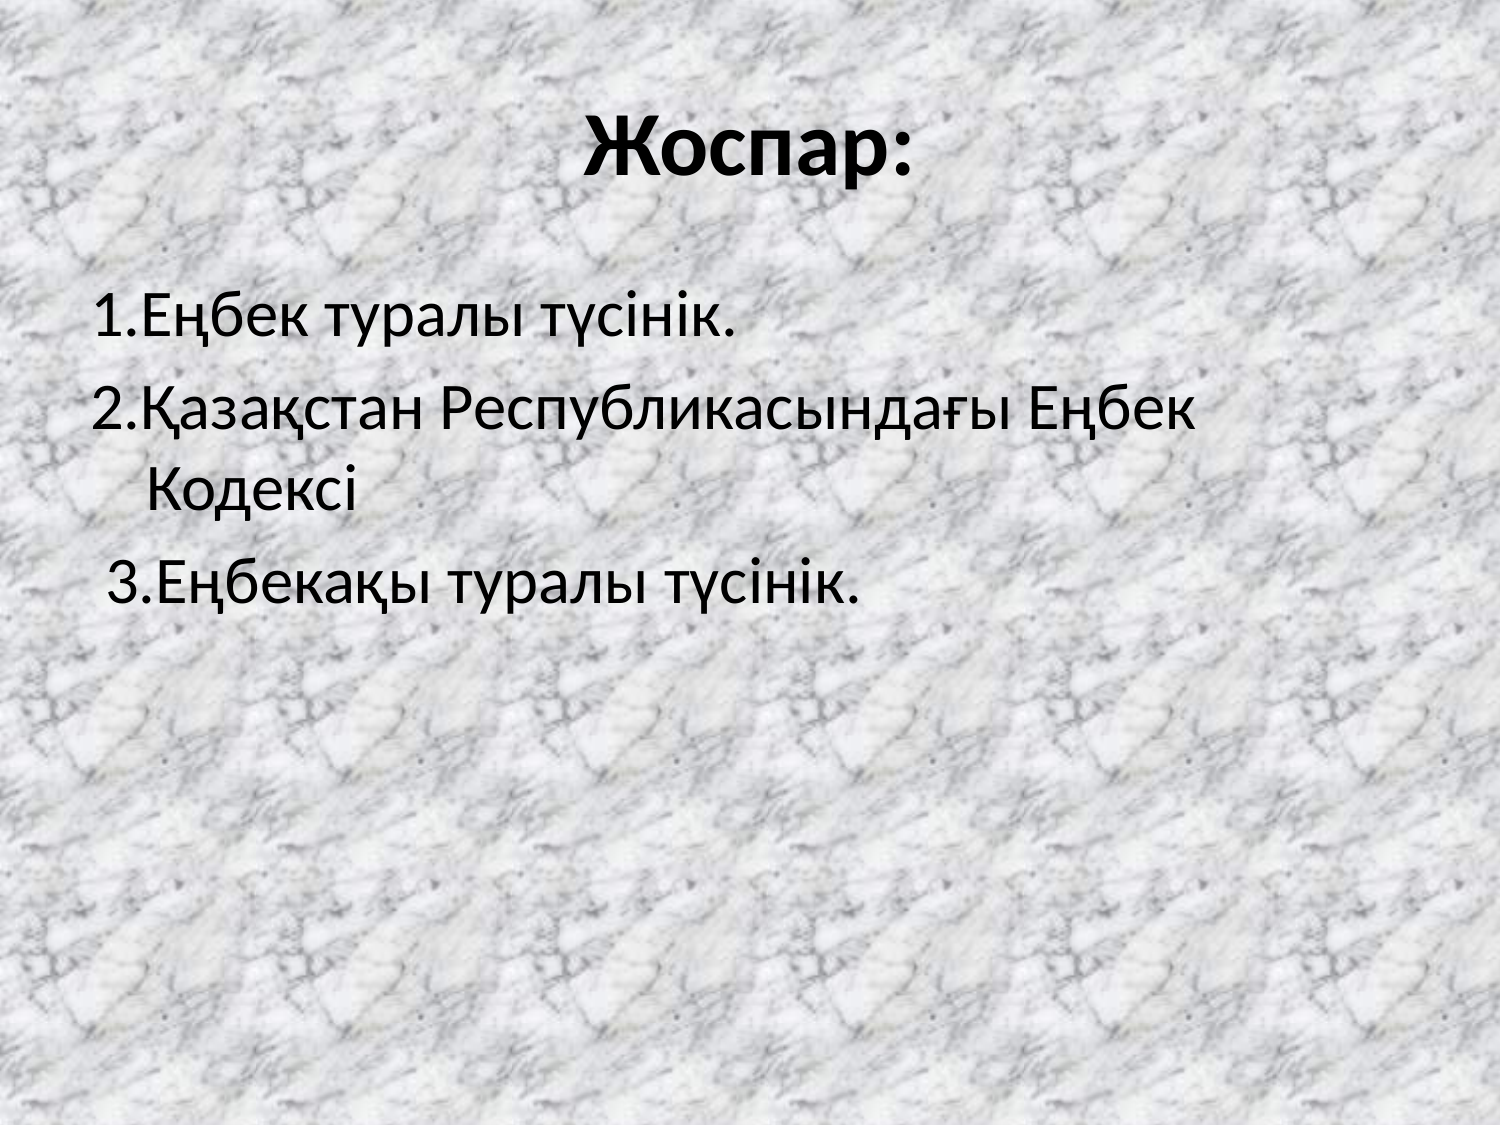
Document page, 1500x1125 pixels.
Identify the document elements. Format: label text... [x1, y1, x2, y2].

picture [0, 0, 1500, 1125]
list 1.Еңбек туралы түсінік. 2.Қазақстан Республикасындағы Еңбек Кодексі 3.Еңбекақы туралы түсінік. [75, 262, 1425, 1005]
title Жоспар: [75, 45, 1425, 233]
